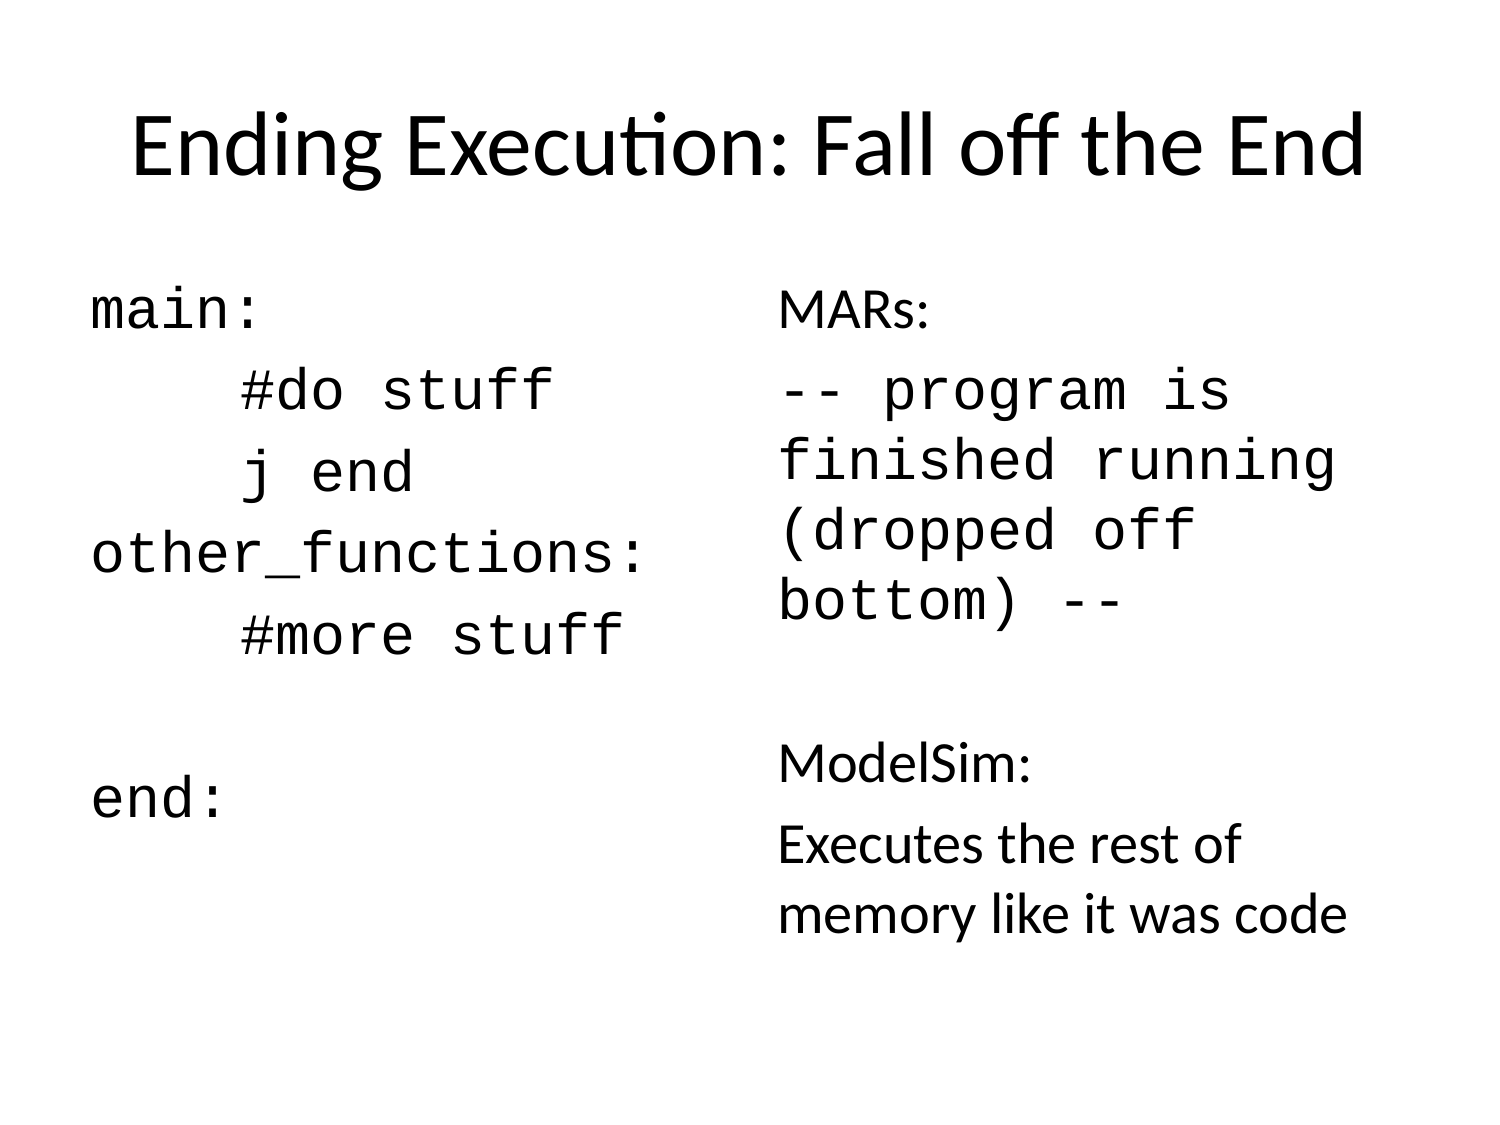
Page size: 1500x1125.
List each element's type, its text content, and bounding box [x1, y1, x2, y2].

list main: #do stuff j end other_functions: #more stuff end: [75, 262, 738, 1005]
list MARs: -- program is finished running (dropped off bottom) -- ModelSim: Executes the rest of memory like it was code [762, 262, 1425, 1005]
title Ending Execution: Fall off the End [75, 45, 1425, 233]
